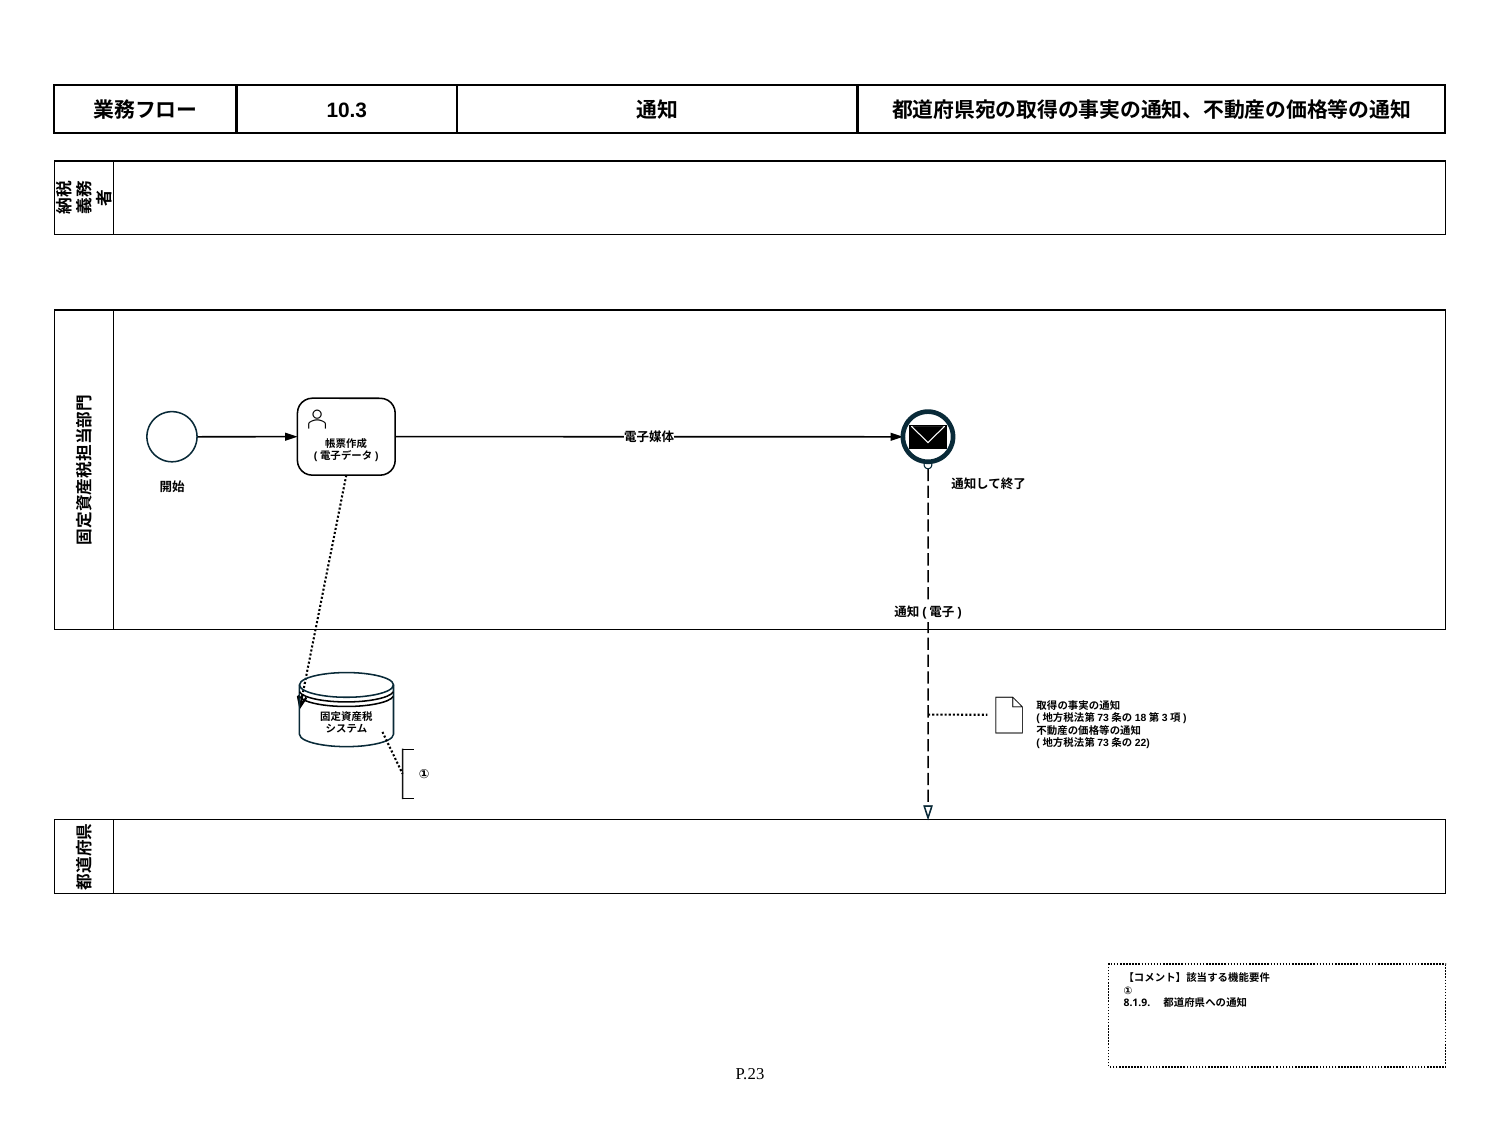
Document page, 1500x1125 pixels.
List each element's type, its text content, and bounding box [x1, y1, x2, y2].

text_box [296, 397, 396, 476]
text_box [381, 731, 507, 800]
slide_number P.23 [581, 1042, 919, 1103]
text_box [298, 672, 395, 748]
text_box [53, 309, 1447, 631]
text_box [53, 84, 1447, 134]
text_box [748, 635, 1107, 644]
text_box 【コメント】該当する機能要件 ① 8.1.9. 都道府県への通知 [1107, 963, 1447, 1069]
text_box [53, 160, 1447, 236]
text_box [902, 411, 954, 463]
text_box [53, 819, 1447, 894]
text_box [927, 691, 1230, 739]
